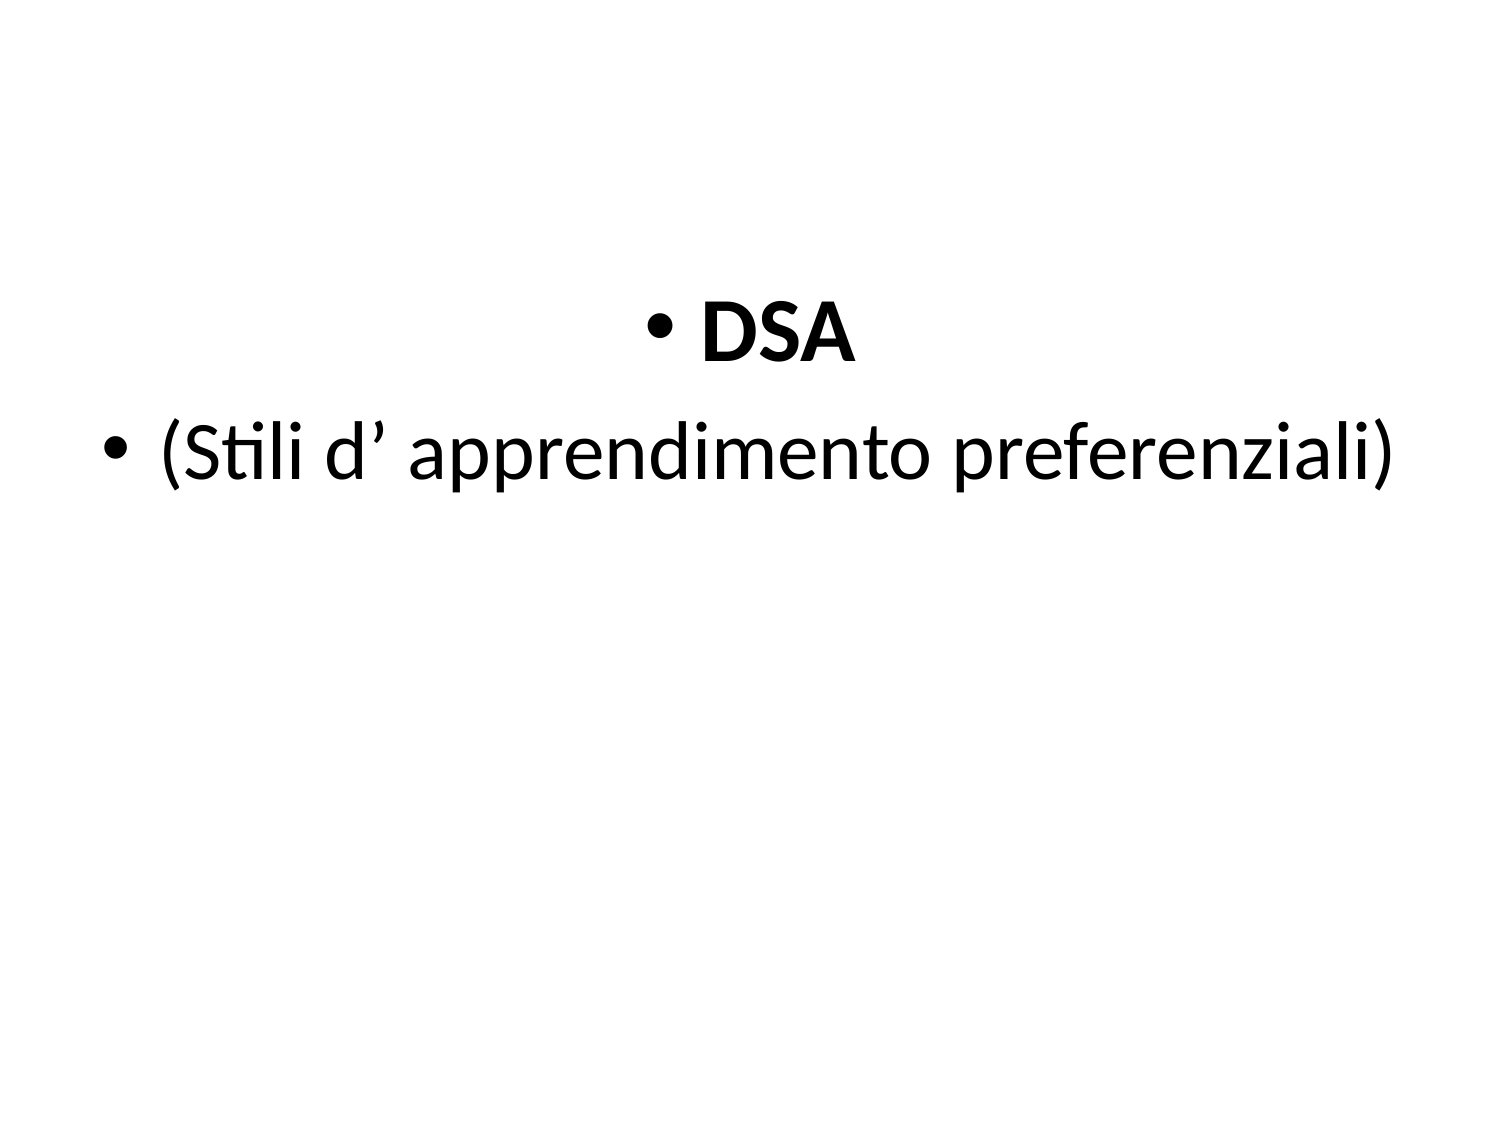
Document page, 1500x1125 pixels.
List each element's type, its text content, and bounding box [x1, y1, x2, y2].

list DSA (Stili d’ apprendimento preferenziali) [75, 262, 1425, 1005]
